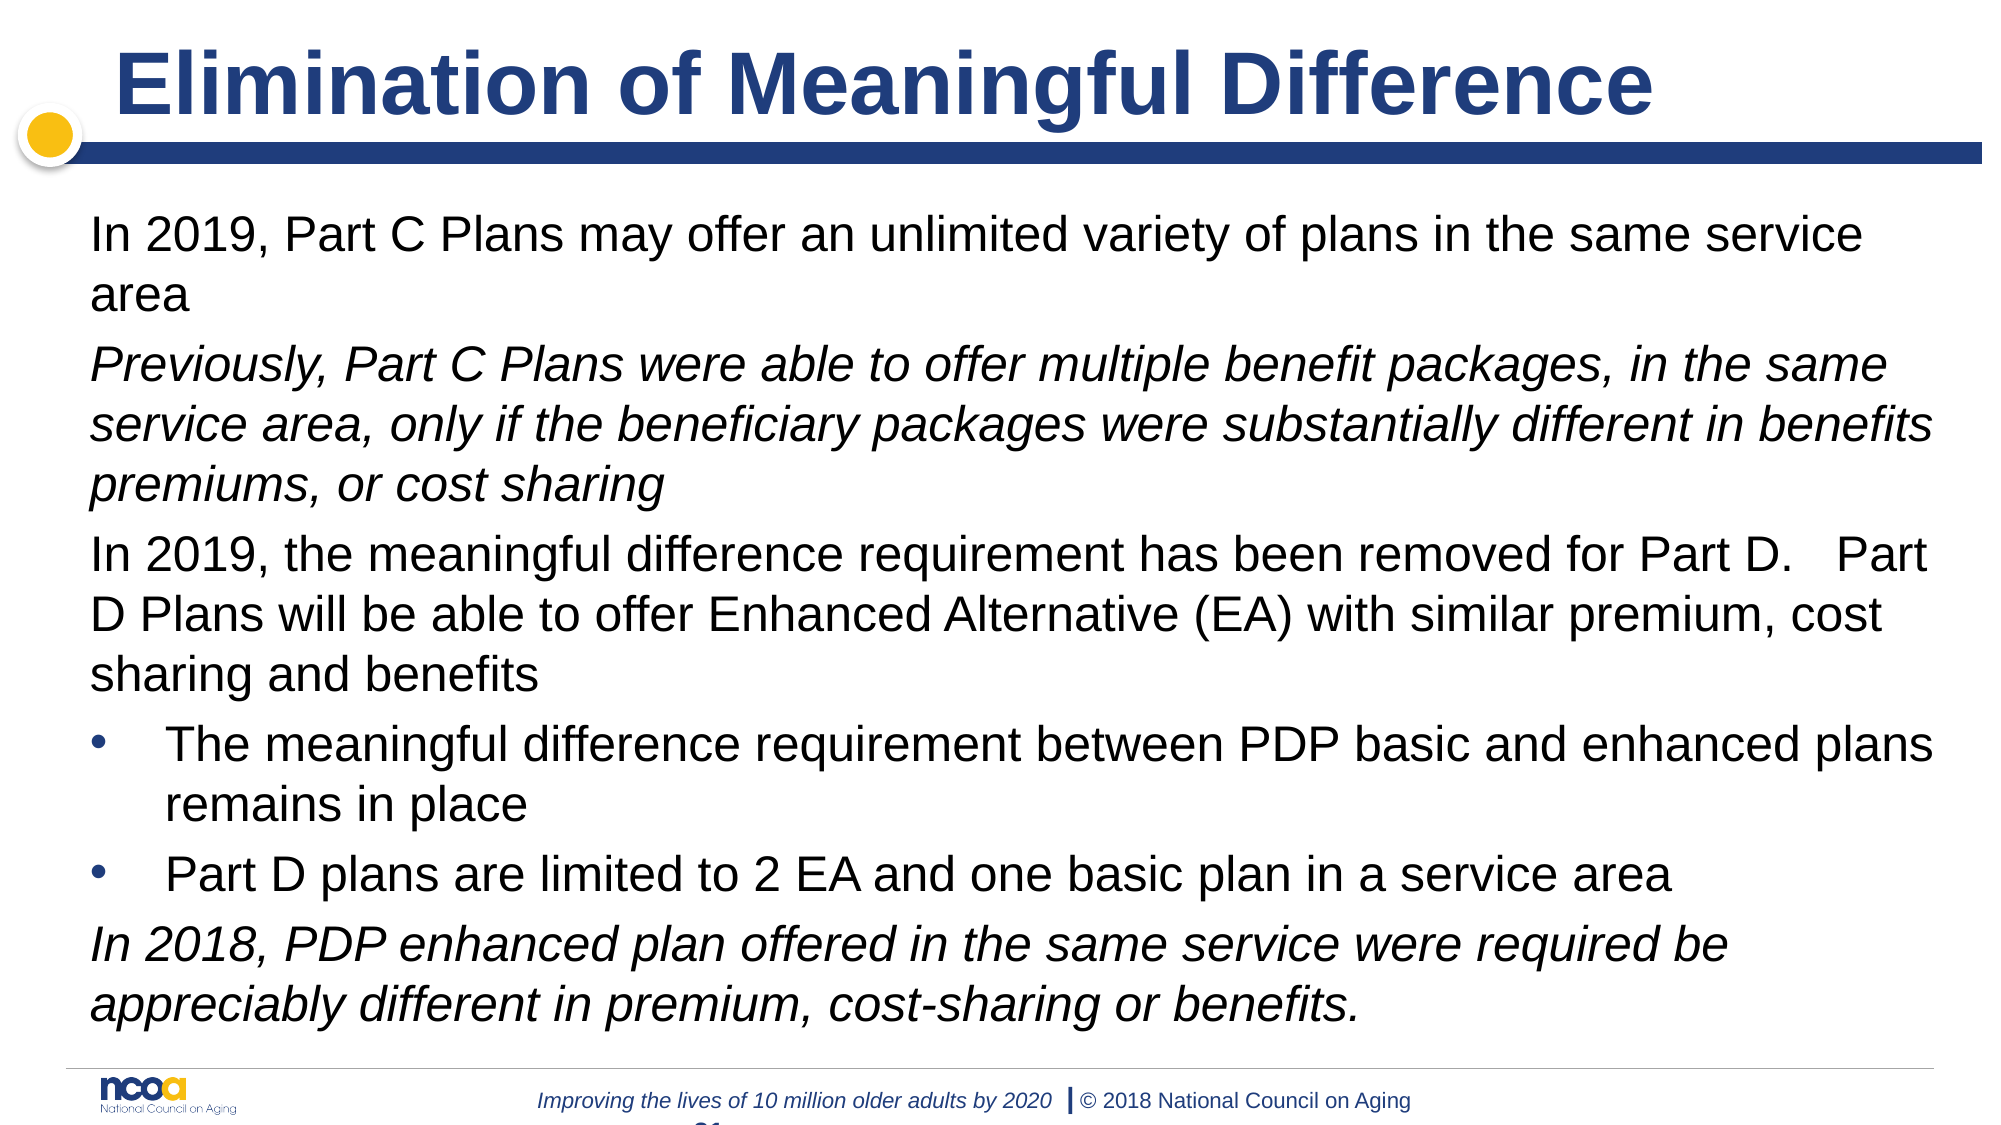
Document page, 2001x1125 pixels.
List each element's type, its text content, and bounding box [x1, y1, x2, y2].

title Elimination of Meaningful Difference [74, 17, 1982, 158]
list In 2019, Part C Plans may offer an unlimited variety of plans in the same service area Previously, Part C Plans were able to offer multiple benefit packages, in the same service area, only if the beneficiary packages were substantially different in benefits premiums, or cost sharing In 2019, the meaningful difference requirement has been removed for Part D. Part D Plans will be able to offer Enhanced Alternative (EA) with similar premium, cost sharing and benefits The meaningful difference requirement between PDP basic and enhanced plans remains in place Part D plans are limited to 2 EA and one basic plan in a service area In 2018, PDP enhanced plan offered in the same service were required be appreciably different in premium, cost-sharing or benefits. [75, 194, 1982, 1048]
picture [101, 1077, 236, 1115]
